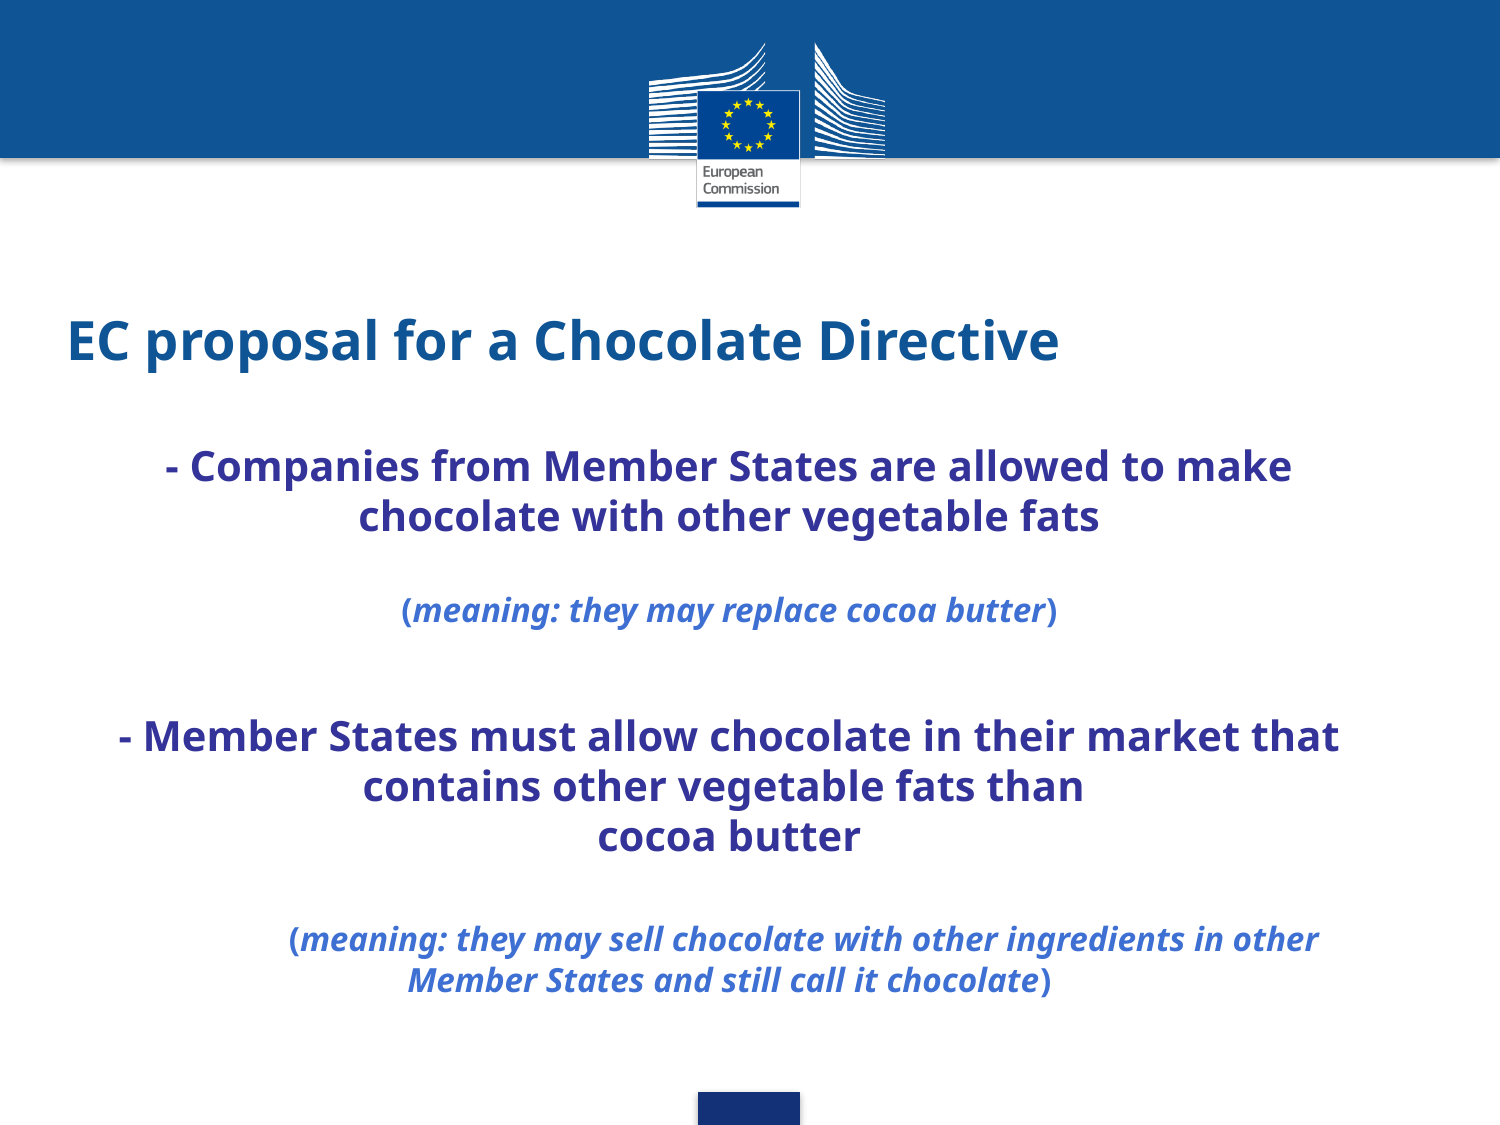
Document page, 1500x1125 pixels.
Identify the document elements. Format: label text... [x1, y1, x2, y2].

text_box EC proposal for a Chocolate Directive [51, 245, 1270, 433]
picture [649, 42, 885, 208]
title - Companies from Member States are allowed to make chocolate with other vegetable fats (meaning: they may replace cocoa butter) - Member States must allow chocolate in their market that contains other vegetable fats than cocoa butter (meaning: they may sell chocolate with other ingredients in other Member States and still call it chocolate) [29, 442, 1371, 1106]
